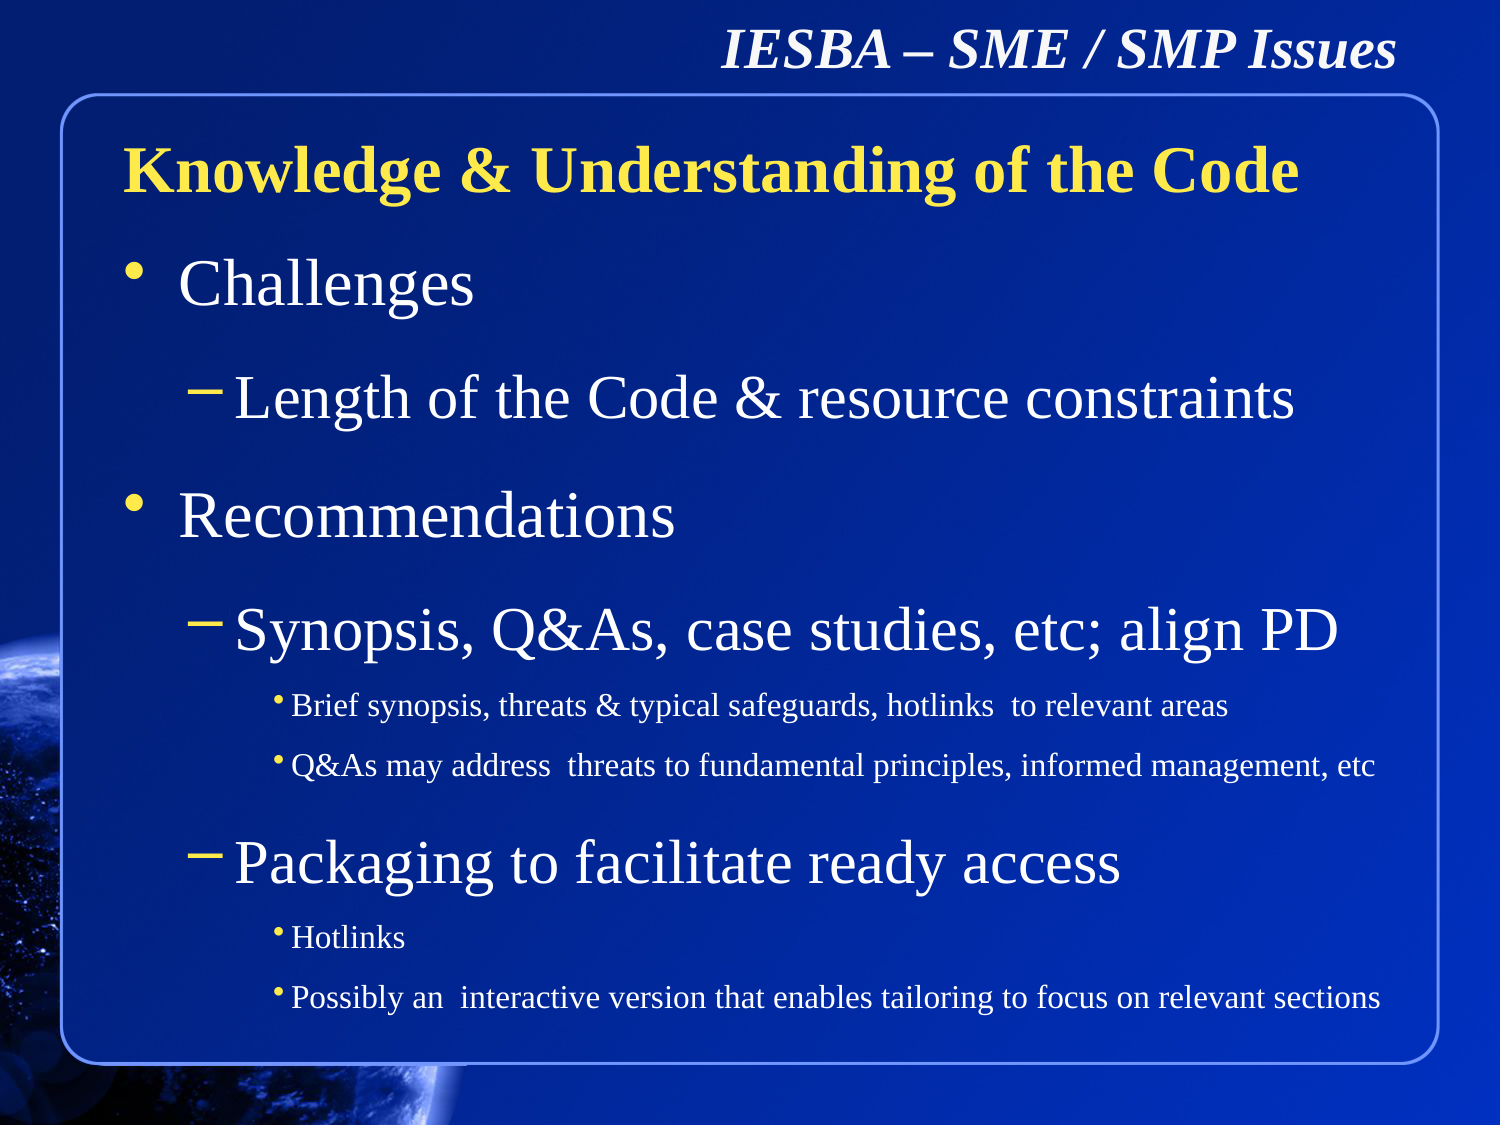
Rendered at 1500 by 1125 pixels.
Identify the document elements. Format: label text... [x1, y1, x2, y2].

picture [0, 0, 1500, 1125]
title IESBA – SME / SMP Issues [149, 0, 1414, 92]
list Challenges Length of the Code & resource constraints Recommendations Synopsis, Q&As, case studies, etc; align PD Brief synopsis, threats & typical safeguards, hotlinks to relevant areas Q&As may address threats to fundamental principles, informed management, etc Packaging to facilitate ready access Hotlinks Possibly an interactive version that enables tailoring to focus on relevant sections [107, 230, 1431, 1048]
list Knowledge & Understanding of the Code [107, 118, 1411, 215]
